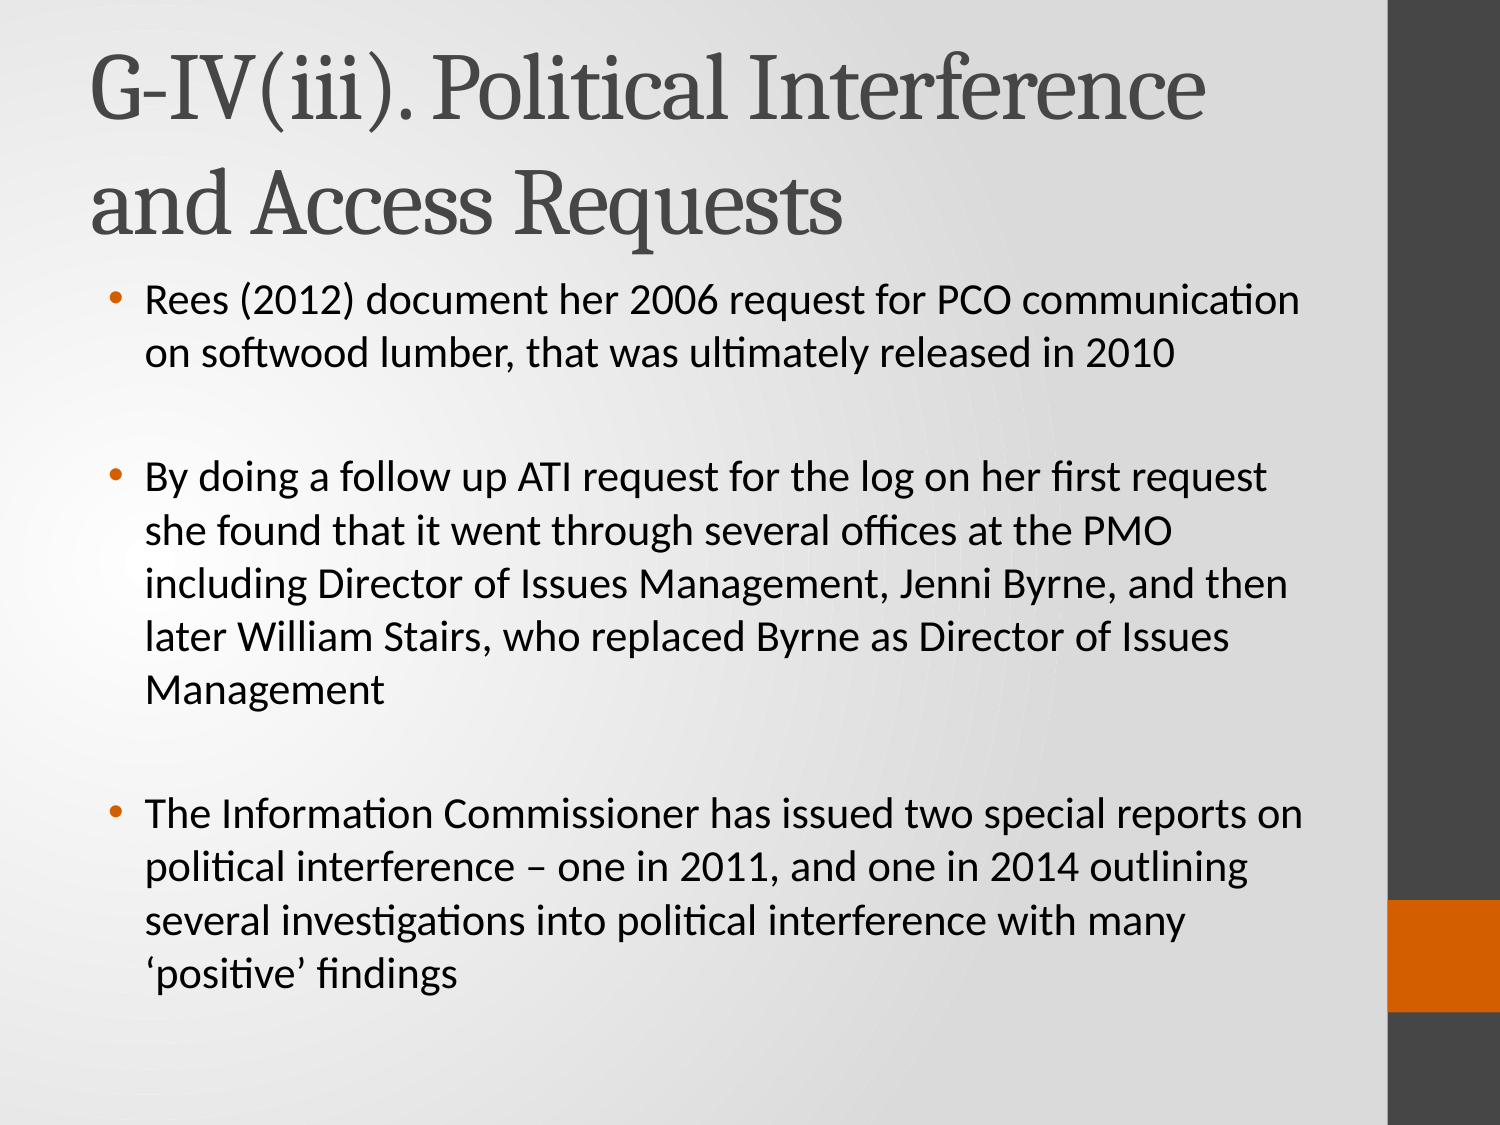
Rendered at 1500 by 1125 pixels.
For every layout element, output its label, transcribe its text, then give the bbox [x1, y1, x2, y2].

title G-IV(iii). Political Interference and Access Requests [75, 45, 1325, 233]
list Rees (2012) document her 2006 request for PCO communication on softwood lumber, that was ultimately released in 2010 By doing a follow up ATI request for the log on her first request she found that it went through several offices at the PMO including Director of Issues Management, Jenni Byrne, and then later William Stairs, who replaced Byrne as Director of Issues Management The Information Commissioner has issued two special reports on political interference – one in 2011, and one in 2014 outlining several investigations into political interference with many ‘positive’ findings [75, 262, 1325, 1050]
